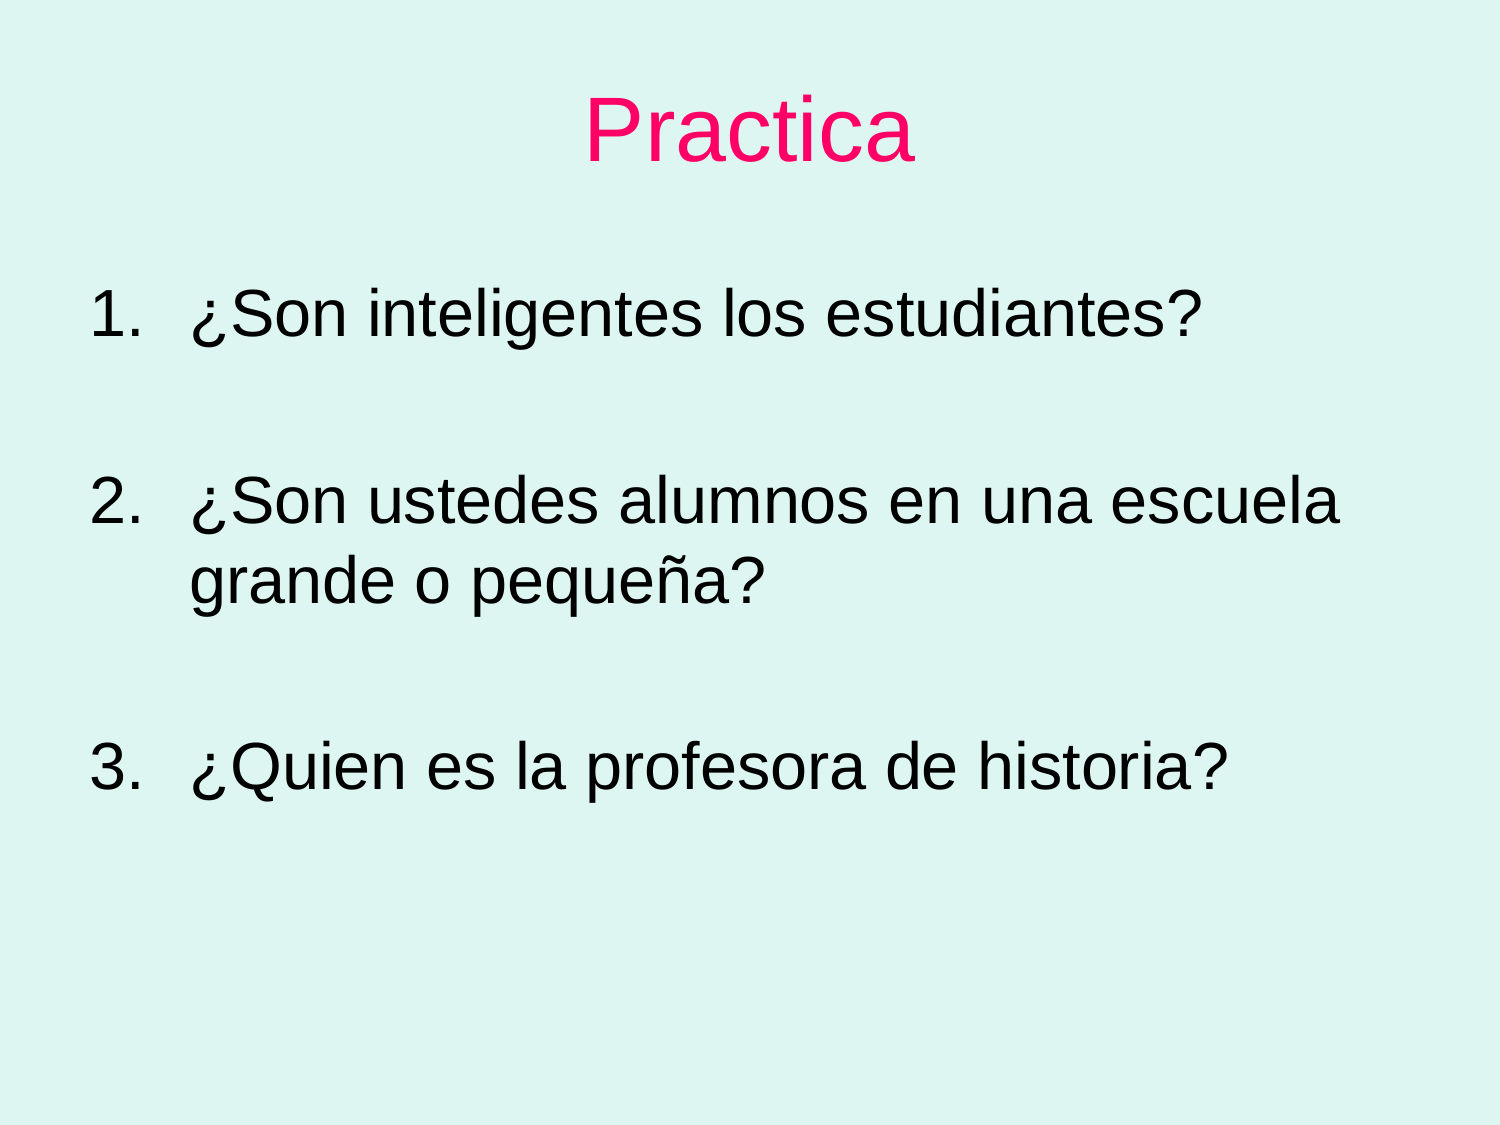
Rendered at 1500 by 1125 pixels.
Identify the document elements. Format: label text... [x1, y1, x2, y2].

text_box Practica [74, 62, 1425, 250]
text_box ¿Son inteligentes los estudiantes? ¿Son ustedes alumnos en una escuela grande o pequeña? ¿Quien es la profesora de historia? [74, 262, 1425, 1005]
